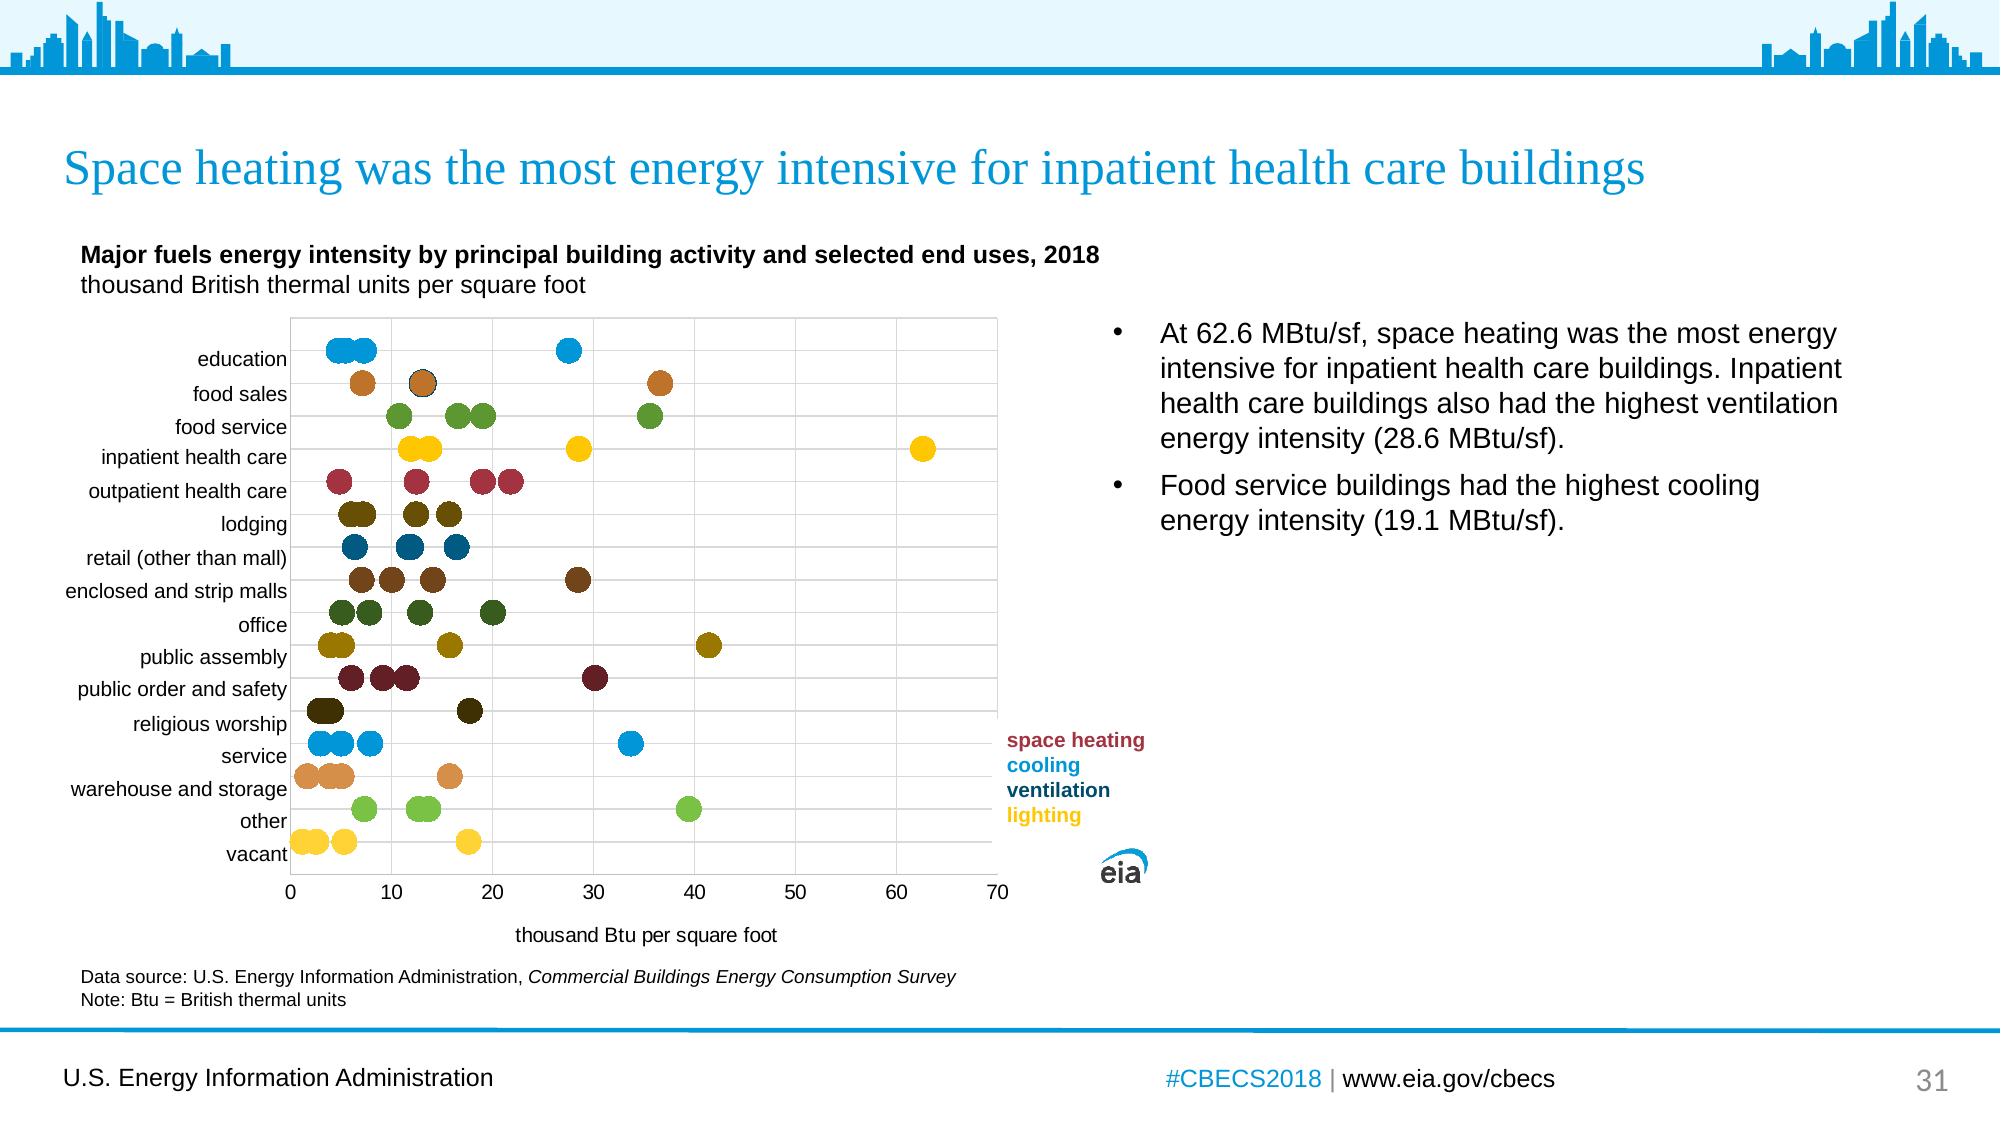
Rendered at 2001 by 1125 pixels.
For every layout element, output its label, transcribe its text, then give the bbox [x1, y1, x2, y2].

text_box religious worship [89, 702, 269, 745]
text_box food service [139, 406, 269, 436]
text_box vacant [121, 833, 269, 876]
text_box lodging [178, 513, 269, 537]
text_box other [179, 800, 269, 833]
text_box retail (other than mall) [30, 537, 269, 580]
text_box At 62.6 MBtu/sf, space heating was the most energy intensive for inpatient health care buildings. Inpatient health care buildings also had the highest ventilation energy intensity (28.6 MBtu/sf). Food service buildings had the highest cooling energy intensity (19.1 MBtu/sf). [1098, 306, 1869, 544]
slide_number 31 [1886, 1048, 1978, 1109]
text_box outpatient health care [58, 470, 269, 513]
text_box Data source: U.S. Energy Information Administration, Commercial Buildings Energy Consumption Survey Note: Btu = British thermal units [65, 957, 1024, 1041]
picture [1099, 846, 1149, 885]
text_box Major fuels energy intensity by principal building activity and selected end uses, 2018 thousand British thermal units per square foot [65, 231, 1135, 306]
text_box warehouse and storage [23, 768, 269, 811]
chart [269, 304, 1024, 979]
text_box education [160, 337, 269, 373]
title Space heating was the most energy intensive for inpatient health care buildings [48, 77, 1952, 202]
text_box public assembly [96, 636, 269, 668]
text_box space heating cooling ventilation lighting [1024, 718, 1205, 873]
text_box inpatient health care [75, 436, 269, 470]
text_box service [179, 735, 269, 768]
text_box office [182, 603, 269, 636]
text_box enclosed and strip malls [44, 580, 269, 613]
text_box public order and safety [23, 668, 269, 711]
footer #CBECS2018 | www.eia.gov/cbecs [1023, 1047, 1699, 1107]
text_box food sales [148, 373, 269, 406]
